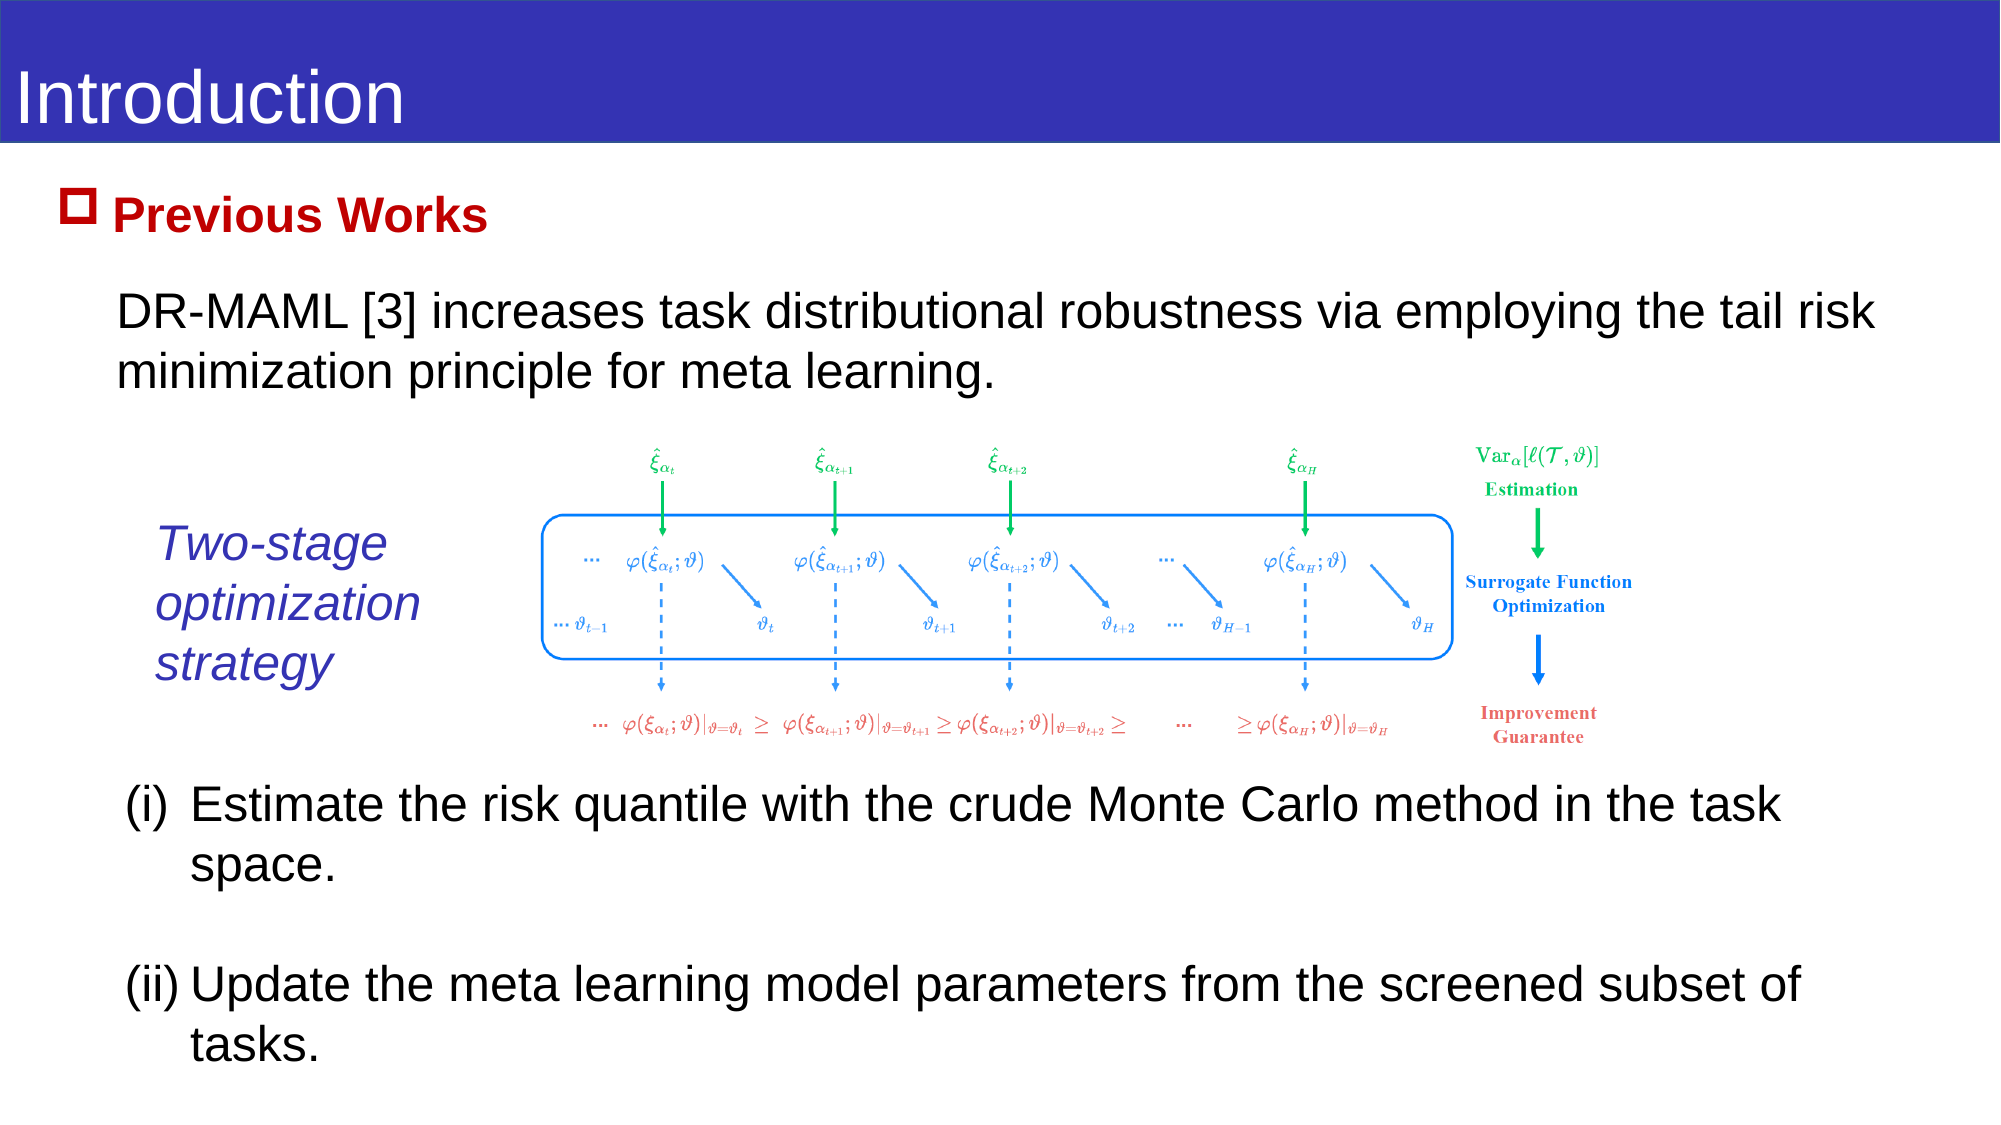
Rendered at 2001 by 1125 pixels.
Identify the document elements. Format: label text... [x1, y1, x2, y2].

text_box Previous Works [41, 175, 653, 251]
picture [517, 407, 1651, 765]
text_box Two-stage optimization strategy [140, 502, 459, 698]
text_box Introduction [0, 0, 2000, 143]
text_box DR-MAML [3] increases task distributional robustness via employing the tail risk minimization principle for meta learning. [101, 270, 1945, 406]
